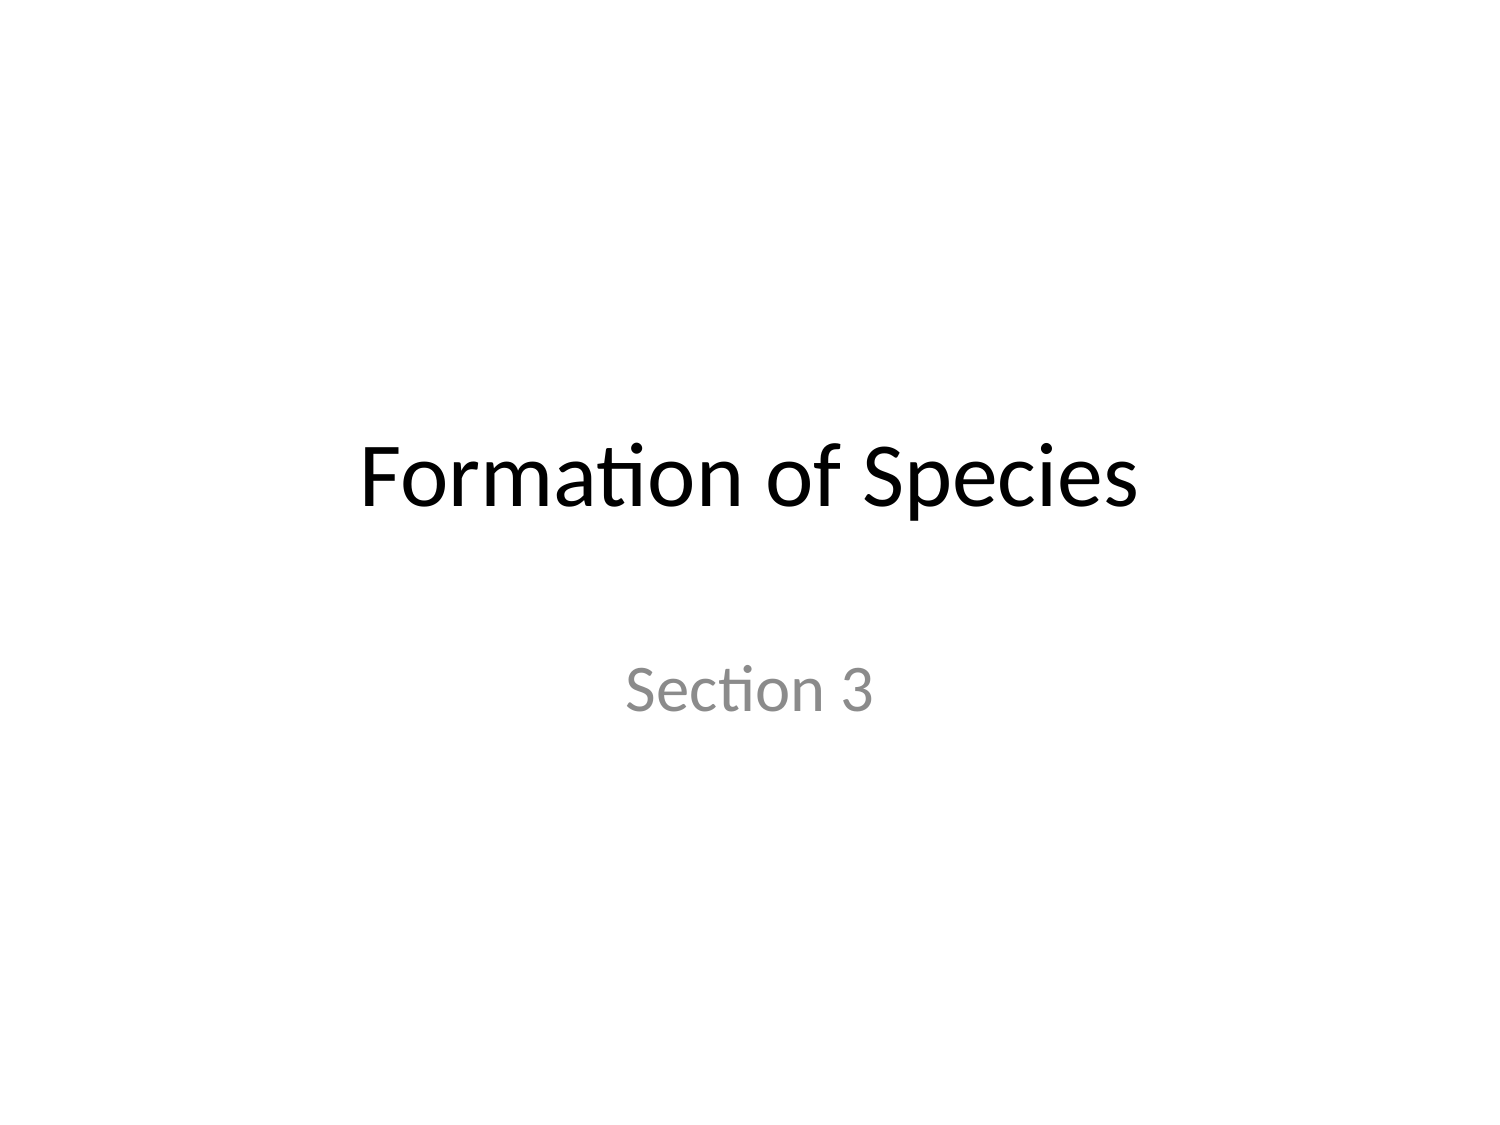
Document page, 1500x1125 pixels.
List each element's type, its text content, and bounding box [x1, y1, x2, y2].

subtitle Section 3 [225, 637, 1275, 925]
title Formation of Species [112, 349, 1388, 591]
